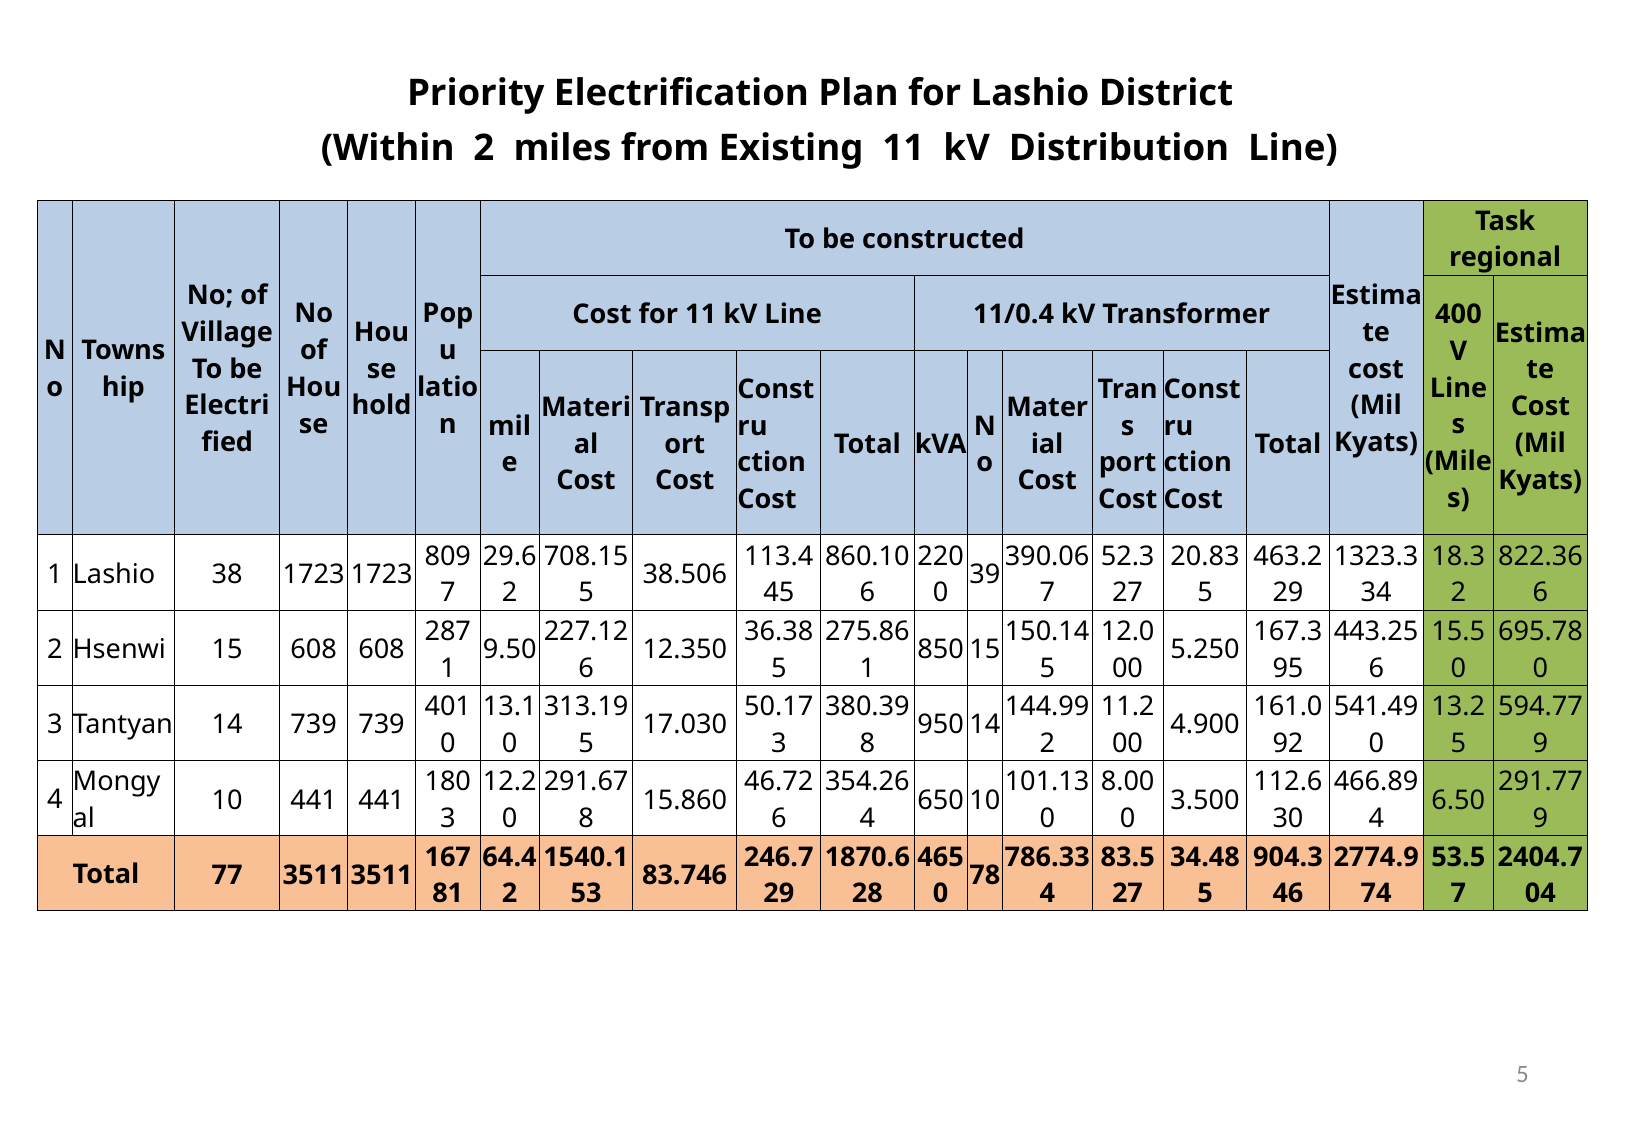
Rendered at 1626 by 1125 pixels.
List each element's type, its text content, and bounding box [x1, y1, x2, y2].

table_cell 904.346 [1247, 836, 1329, 910]
table_header Popu lation [416, 201, 480, 534]
table_cell 14 [968, 686, 1002, 760]
table_cell 78 [968, 836, 1002, 910]
table_cell 650 [915, 761, 967, 835]
table_cell 2200 [915, 535, 967, 610]
table_cell 13.10 [481, 686, 539, 760]
table_cell 739 [348, 686, 415, 760]
table_cell 144.992 [1003, 686, 1092, 760]
table_cell 34.485 [1164, 836, 1246, 910]
table_cell Transport Cost [633, 351, 736, 534]
table_cell 441 [280, 761, 347, 835]
table_cell 4 [38, 761, 72, 835]
table_cell 695.780 [1494, 611, 1587, 685]
table_cell 18.32 [1424, 535, 1493, 610]
table_cell 3511 [348, 836, 415, 910]
table_cell 3 [38, 686, 72, 760]
table_cell kVA [915, 351, 967, 534]
table_cell 20.835 [1164, 535, 1246, 610]
table_header No; of Village To be Electrified [175, 201, 279, 534]
table_cell 15 [968, 611, 1002, 685]
table_cell 2871 [416, 611, 480, 685]
table_cell Material Cost [1003, 351, 1092, 534]
table_cell 5.250 [1164, 611, 1246, 685]
table_cell mile [481, 351, 539, 534]
table_cell 1803 [416, 761, 480, 835]
table_cell 708.155 [540, 535, 632, 610]
table_cell 850 [915, 611, 967, 685]
table_cell 52.327 [1093, 535, 1163, 610]
table_cell 354.264 [821, 761, 914, 835]
table_cell Trans port Cost [1093, 351, 1163, 534]
table_cell 466.894 [1330, 761, 1423, 835]
table_cell 53.57 [1424, 836, 1493, 910]
table_cell 1870.628 [821, 836, 914, 910]
table_cell 36.385 [737, 611, 820, 685]
table_cell 860.106 [821, 535, 914, 610]
table_cell 390.067 [1003, 535, 1092, 610]
table_cell 113.445 [737, 535, 820, 610]
table_cell 39 [968, 535, 1002, 610]
table_header Township [73, 201, 174, 534]
table_cell 161.092 [1247, 686, 1329, 760]
table_cell 167.395 [1247, 611, 1329, 685]
table_cell 15.860 [633, 761, 736, 835]
table_cell 17.030 [633, 686, 736, 760]
table_cell 3511 [280, 836, 347, 910]
table_cell 950 [915, 686, 967, 760]
table_header To be constructed [481, 201, 1329, 275]
table_cell 400 V Lines (Miles) [1424, 276, 1493, 534]
table_cell 380.398 [821, 686, 914, 760]
table_cell 1323.334 [1330, 535, 1423, 610]
table_cell 594.779 [1494, 686, 1587, 760]
table_cell 11.200 [1093, 686, 1163, 760]
slide_number 5 [1164, 1042, 1544, 1103]
table_cell Constru ction Cost [737, 351, 820, 534]
table_cell 12.20 [481, 761, 539, 835]
table_cell 1723 [280, 535, 347, 610]
table_cell 4650 [915, 836, 967, 910]
table_cell 291.678 [540, 761, 632, 835]
table_cell 11/0.4 kV Transformer [915, 276, 1329, 350]
table_cell 15.50 [1424, 611, 1493, 685]
table_cell No [968, 351, 1002, 534]
table_cell 38.506 [633, 535, 736, 610]
table_cell 786.334 [1003, 836, 1092, 910]
table_cell 10 [175, 761, 279, 835]
table_cell 441 [348, 761, 415, 835]
table_header No [38, 201, 72, 534]
table_cell 1540.153 [540, 836, 632, 910]
table_cell 10 [968, 761, 1002, 835]
table_cell 291.779 [1494, 761, 1587, 835]
table_cell 275.861 [821, 611, 914, 685]
table_cell 443.256 [1330, 611, 1423, 685]
table_cell 12.350 [633, 611, 736, 685]
table_cell Total [1247, 351, 1329, 534]
table_cell Mongyal [73, 761, 174, 835]
table_cell 15 [175, 611, 279, 685]
table_cell 246.729 [737, 836, 820, 910]
table_cell 2404.704 [1494, 836, 1587, 910]
table_cell Material Cost [540, 351, 632, 534]
table_cell 3.500 [1164, 761, 1246, 835]
table_cell 227.126 [540, 611, 632, 685]
table_cell 4010 [416, 686, 480, 760]
table_cell Hsenwi [73, 611, 174, 685]
table_cell 739 [280, 686, 347, 760]
table_cell Cost for 11 kV Line [481, 276, 914, 350]
table_cell 64.42 [481, 836, 539, 910]
table_cell 13.25 [1424, 686, 1493, 760]
table_cell 29.62 [481, 535, 539, 610]
table_cell 6.50 [1424, 761, 1493, 835]
table_cell 2 [38, 611, 72, 685]
table_header Estimate cost (Mil Kyats) [1330, 201, 1423, 534]
table_cell 541.490 [1330, 686, 1423, 760]
table_cell 9.50 [481, 611, 539, 685]
table_cell 101.130 [1003, 761, 1092, 835]
table_cell 313.195 [540, 686, 632, 760]
table_cell 14 [175, 686, 279, 760]
table_cell Total [38, 836, 174, 910]
table_cell 1 [38, 535, 72, 610]
table_cell 50.173 [737, 686, 820, 760]
table_cell 83.527 [1093, 836, 1163, 910]
table_cell Total [821, 351, 914, 534]
table_cell 608 [348, 611, 415, 685]
table_cell 16781 [416, 836, 480, 910]
title Priority Electrification Plan for Lashio District (Within 2 miles from Existing 11 kV Distribution Line) [75, 50, 1575, 175]
table_cell 38 [175, 535, 279, 610]
table_cell Estimate Cost (Mil Kyats) [1494, 276, 1587, 534]
table_header House hold [348, 201, 415, 534]
table_cell 150.145 [1003, 611, 1092, 685]
table_header No of House [280, 201, 347, 534]
table_header Task regional [1424, 201, 1587, 275]
table_cell 112.630 [1247, 761, 1329, 835]
table_cell Lashio [73, 535, 174, 610]
table_cell 463.229 [1247, 535, 1329, 610]
table_cell 822.366 [1494, 535, 1587, 610]
table_cell Tantyan [73, 686, 174, 760]
table_cell 2774.974 [1330, 836, 1423, 910]
table_cell 1723 [348, 535, 415, 610]
table_cell 8.000 [1093, 761, 1163, 835]
table_cell 83.746 [633, 836, 736, 910]
table_cell 46.726 [737, 761, 820, 835]
table_cell 4.900 [1164, 686, 1246, 760]
table_cell Constru ction Cost [1164, 351, 1246, 534]
table_cell 8097 [416, 535, 480, 610]
table_cell 77 [175, 836, 279, 910]
table_cell 608 [280, 611, 347, 685]
table_cell 12.000 [1093, 611, 1163, 685]
